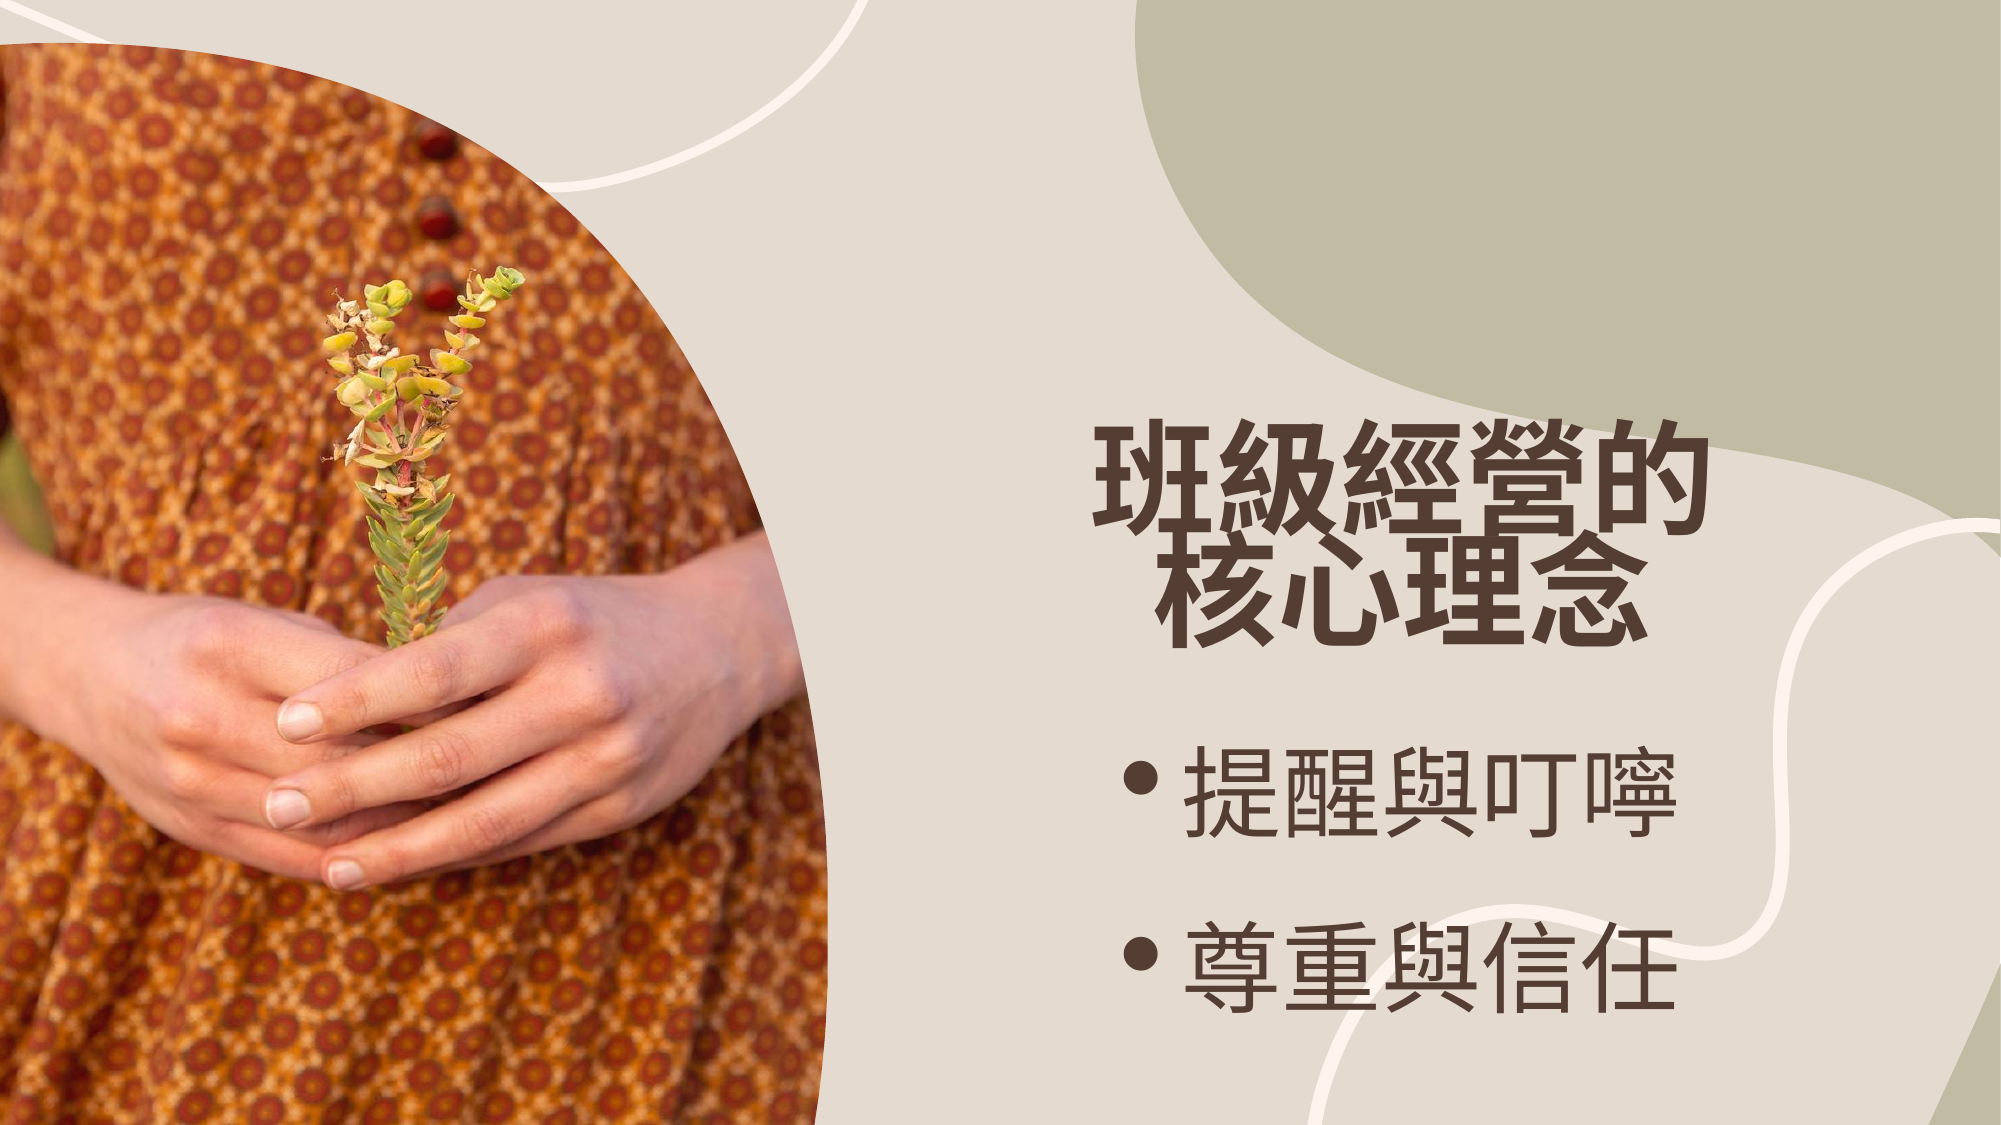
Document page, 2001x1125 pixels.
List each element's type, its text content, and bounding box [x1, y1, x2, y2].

title 班級經營的 核心理念 [955, 149, 1850, 668]
list 提醒與叮嚀 尊重與信任 [955, 704, 1850, 1023]
picture [0, 42, 828, 1125]
